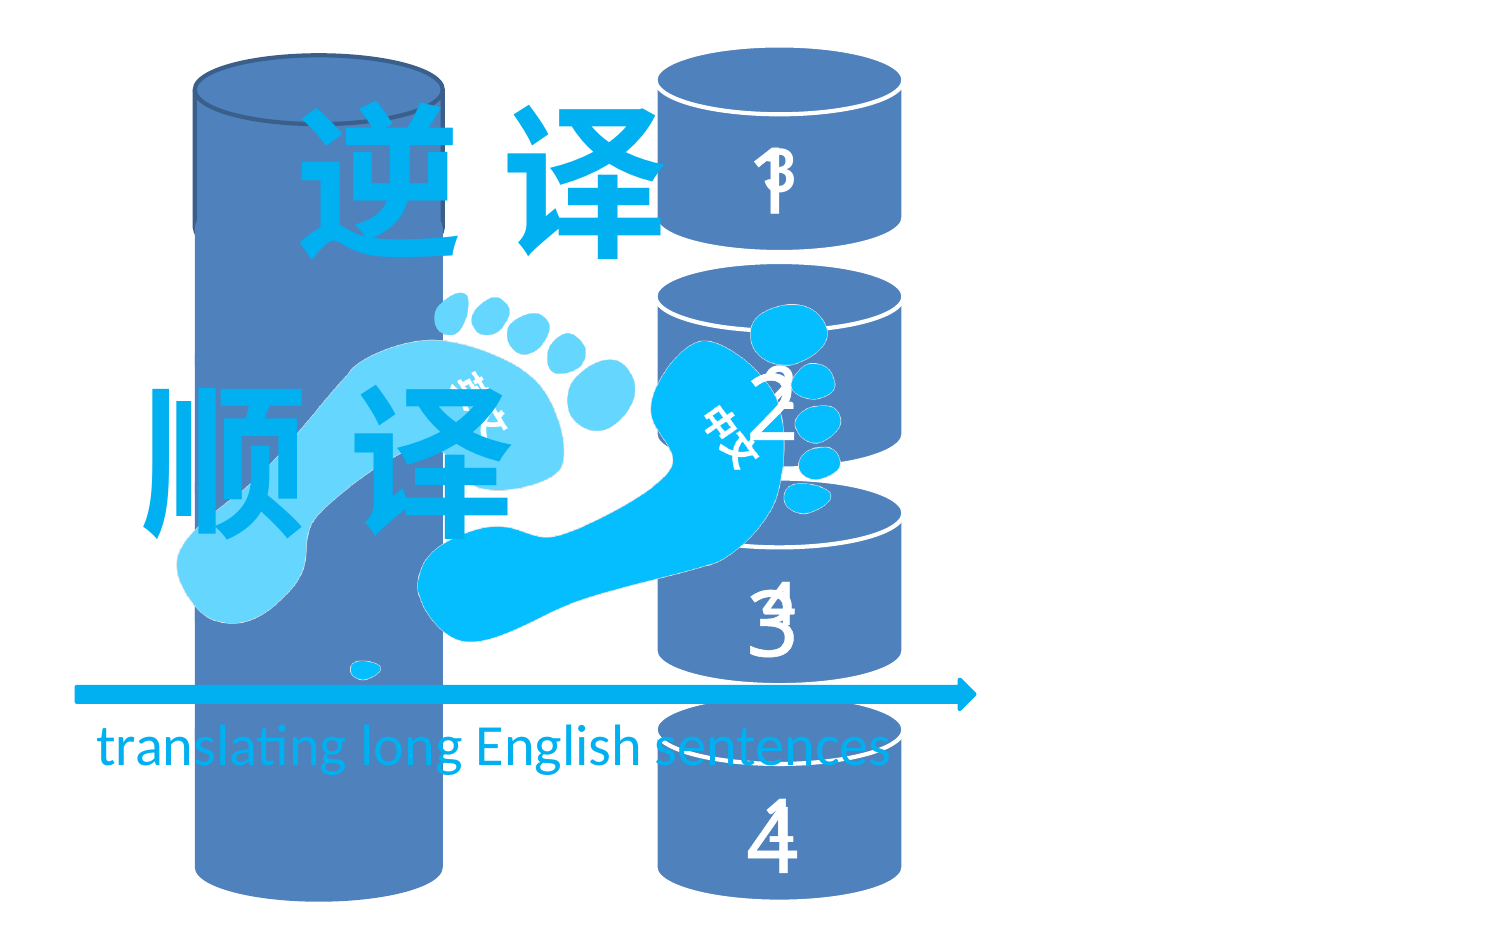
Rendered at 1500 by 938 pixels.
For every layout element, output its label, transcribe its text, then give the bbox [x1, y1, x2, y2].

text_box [194, 688, 444, 903]
text_box 顺 译 [127, 350, 170, 566]
picture [175, 291, 843, 681]
text_box translating long English sentences [448, 699, 907, 785]
text_box 4 [731, 773, 814, 899]
text_box 4 [848, 482, 906, 682]
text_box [194, 55, 444, 289]
text_box 1 [731, 114, 814, 239]
text_box 2 [655, 259, 906, 466]
text_box 逆 译 [448, 70, 684, 285]
text_box [74, 684, 189, 704]
text_box [448, 677, 977, 712]
text_box 3 [657, 43, 906, 255]
text_box translating long English sentences [81, 699, 189, 785]
text_box 1 [653, 785, 906, 904]
